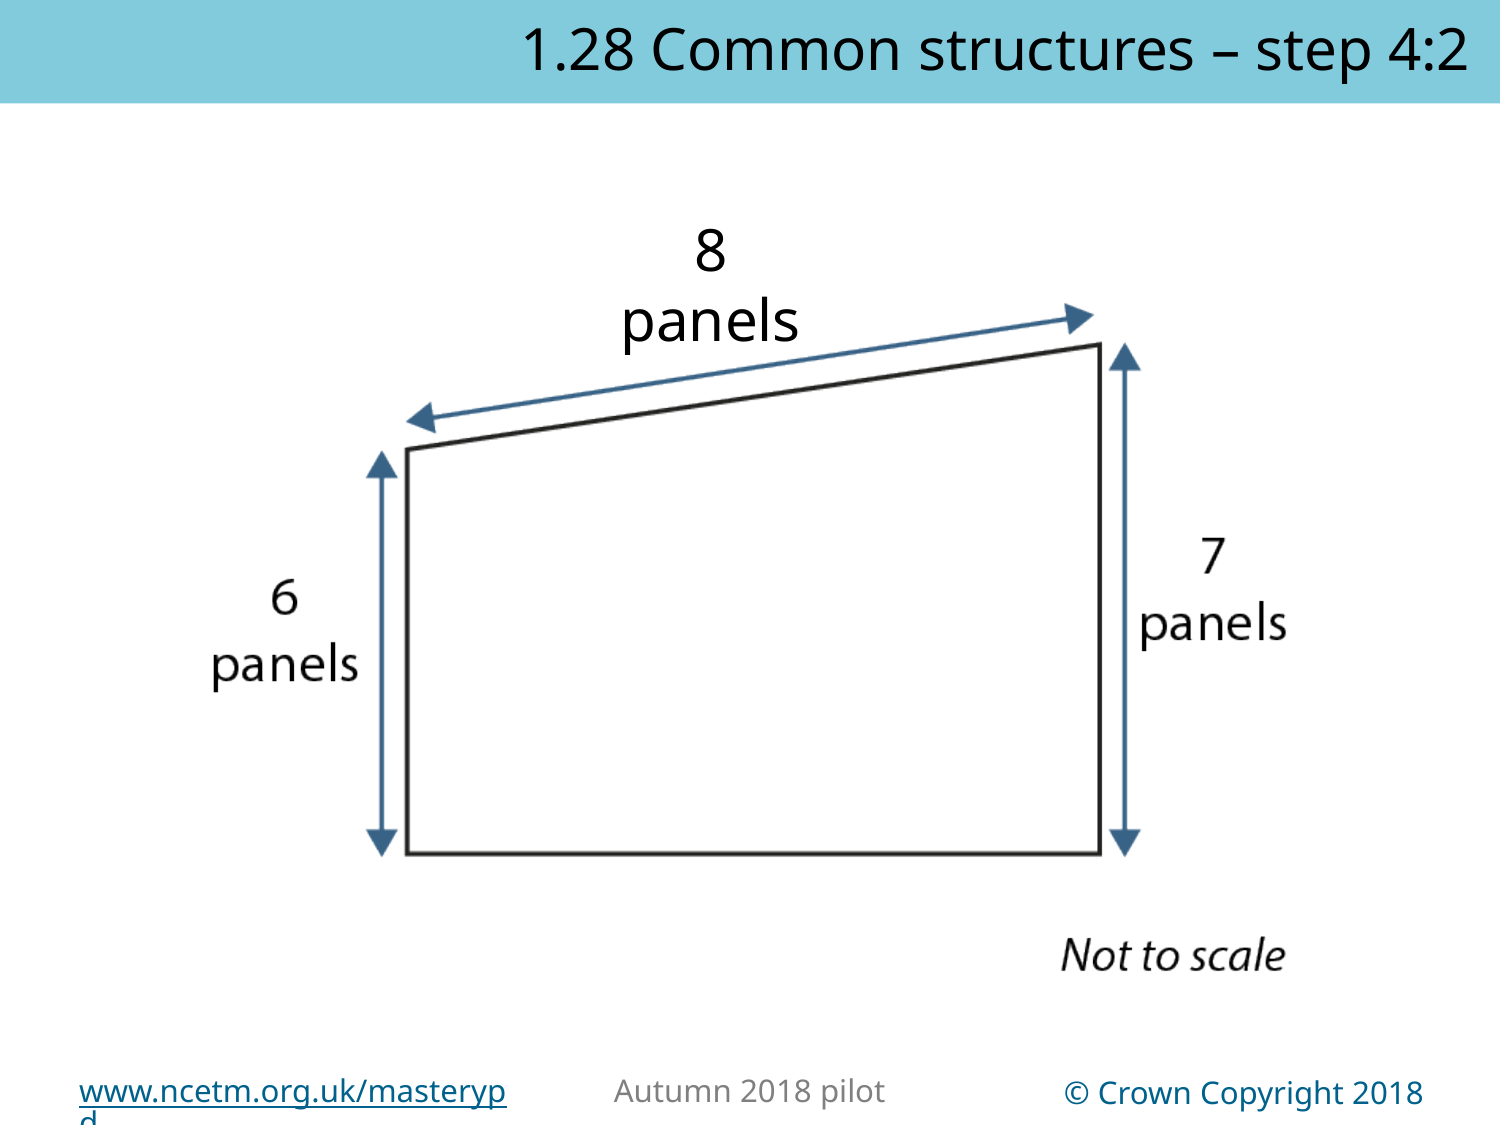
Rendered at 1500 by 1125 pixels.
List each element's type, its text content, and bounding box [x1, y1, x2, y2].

text_box 8 panels [582, 205, 840, 302]
list 1.28 Common structures – step 4:2 [0, 0, 1500, 104]
picture [209, 302, 1291, 984]
